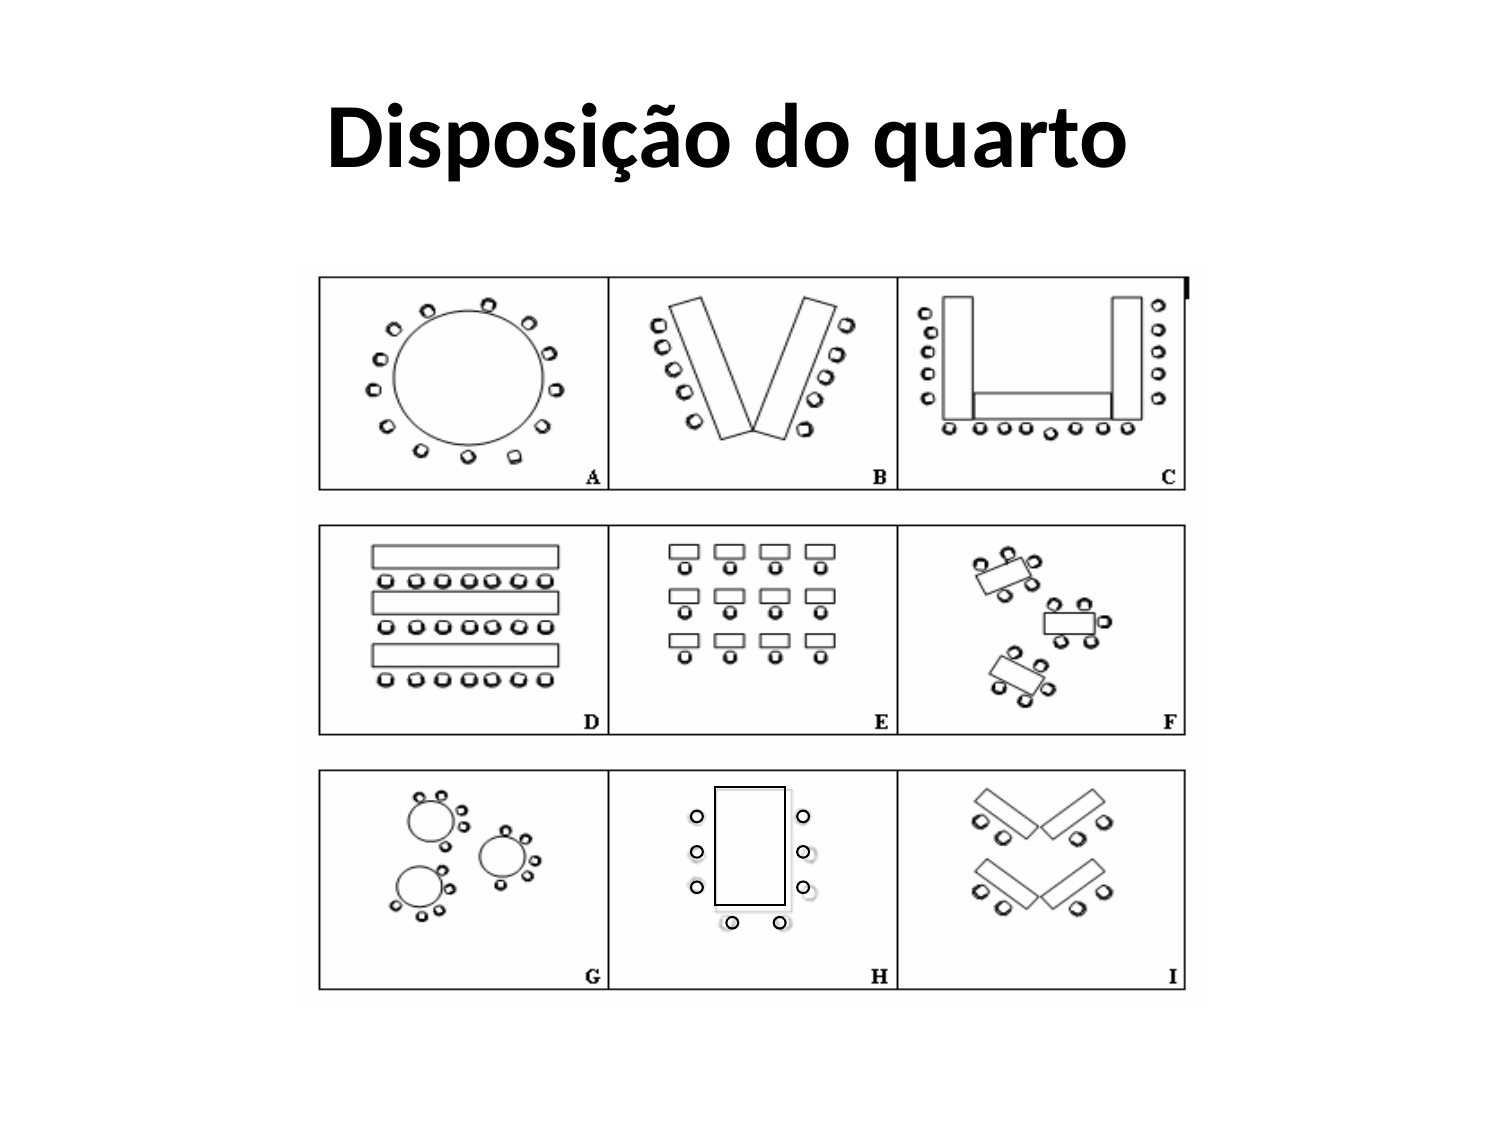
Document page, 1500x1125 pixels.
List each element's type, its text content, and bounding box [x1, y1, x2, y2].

picture [300, 266, 1211, 1012]
title Disposição do quarto [52, 66, 1404, 197]
